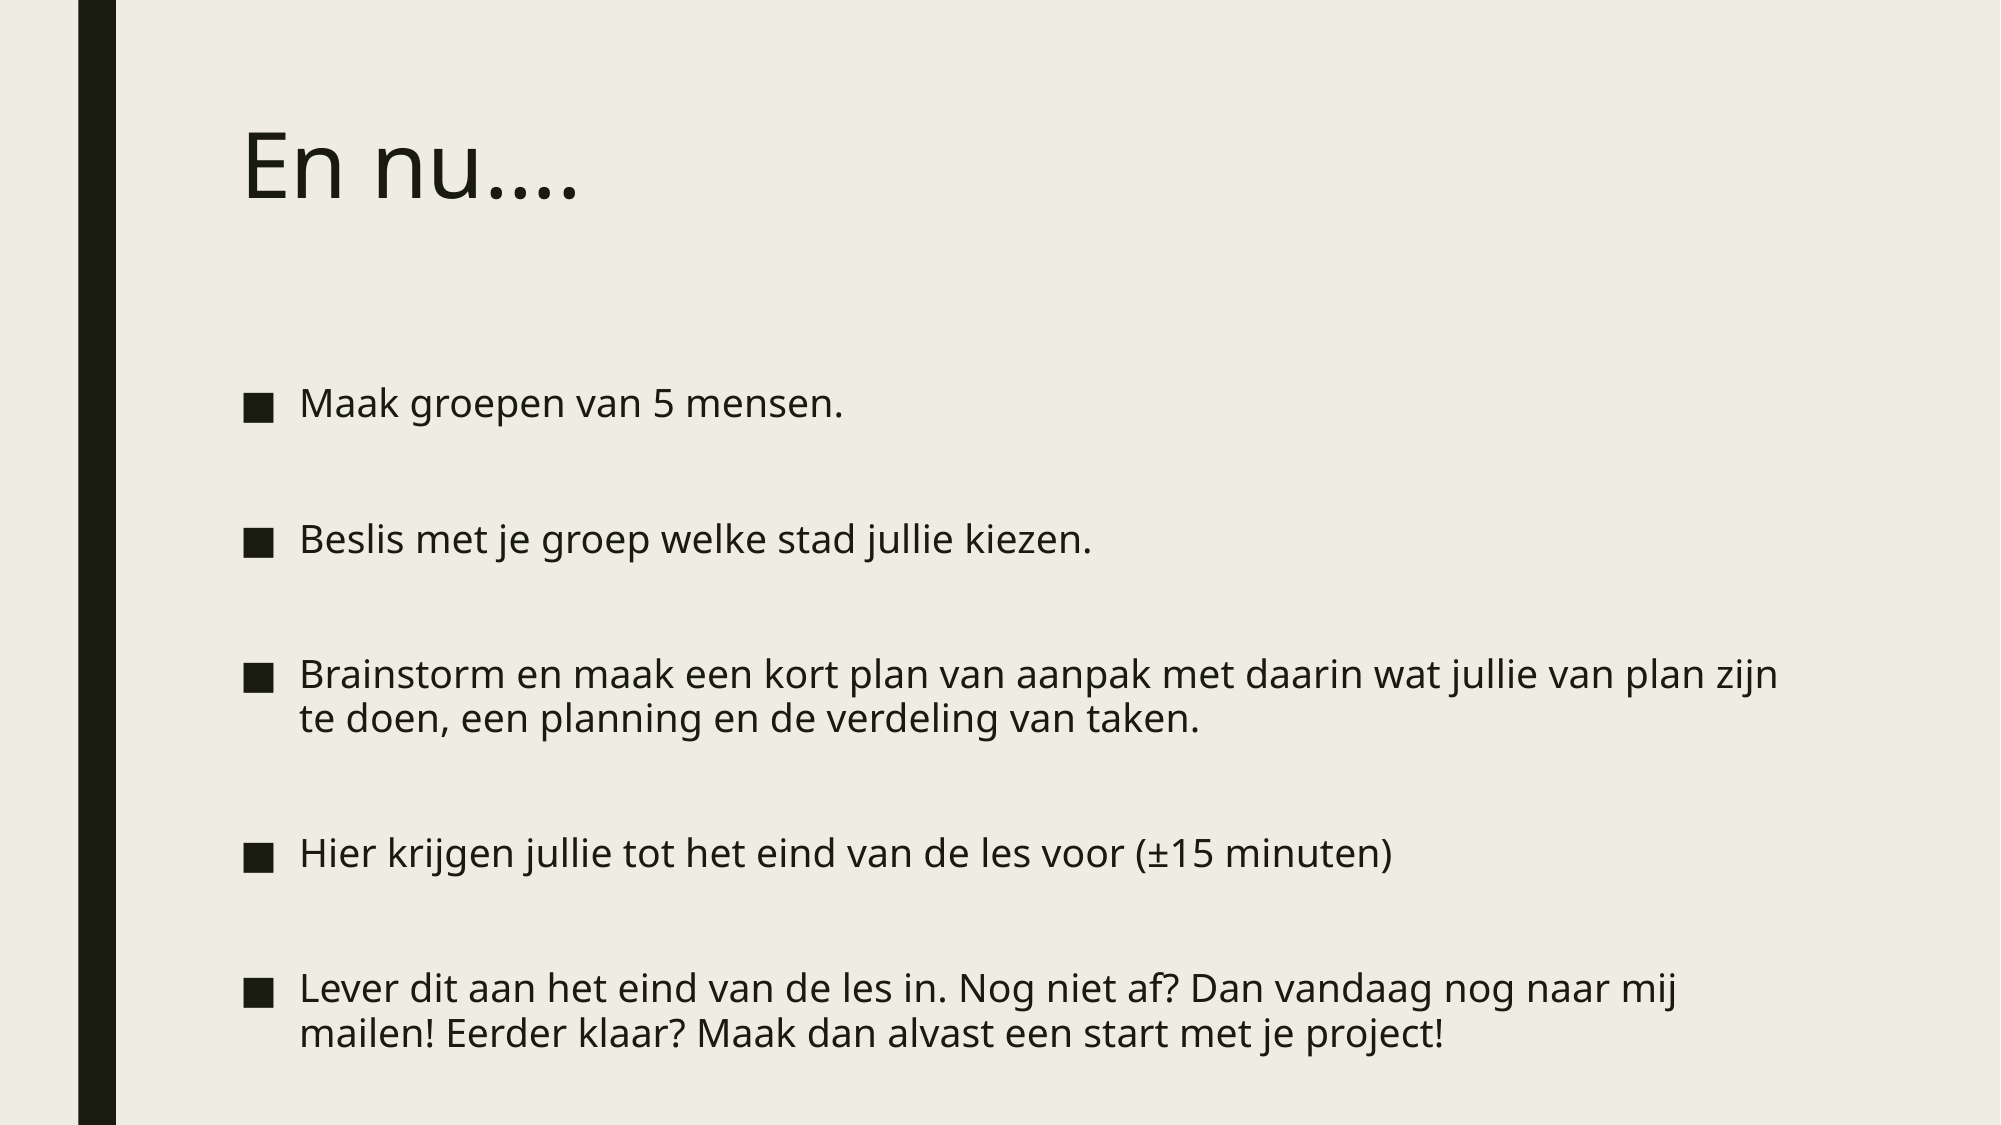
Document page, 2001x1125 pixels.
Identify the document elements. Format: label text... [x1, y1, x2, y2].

title En nu…. [225, 112, 1800, 357]
list Maak groepen van 5 mensen. Beslis met je groep welke stad jullie kiezen. Brainstorm en maak een kort plan van aanpak met daarin wat jullie van plan zijn te doen, een planning en de verdeling van taken. Hier krijgen jullie tot het eind van de les voor (±15 minuten) Lever dit aan het eind van de les in. Nog niet af? Dan vandaag nog naar mij mailen! Eerder klaar? Maak dan alvast een start met je project! [225, 375, 1800, 1071]
